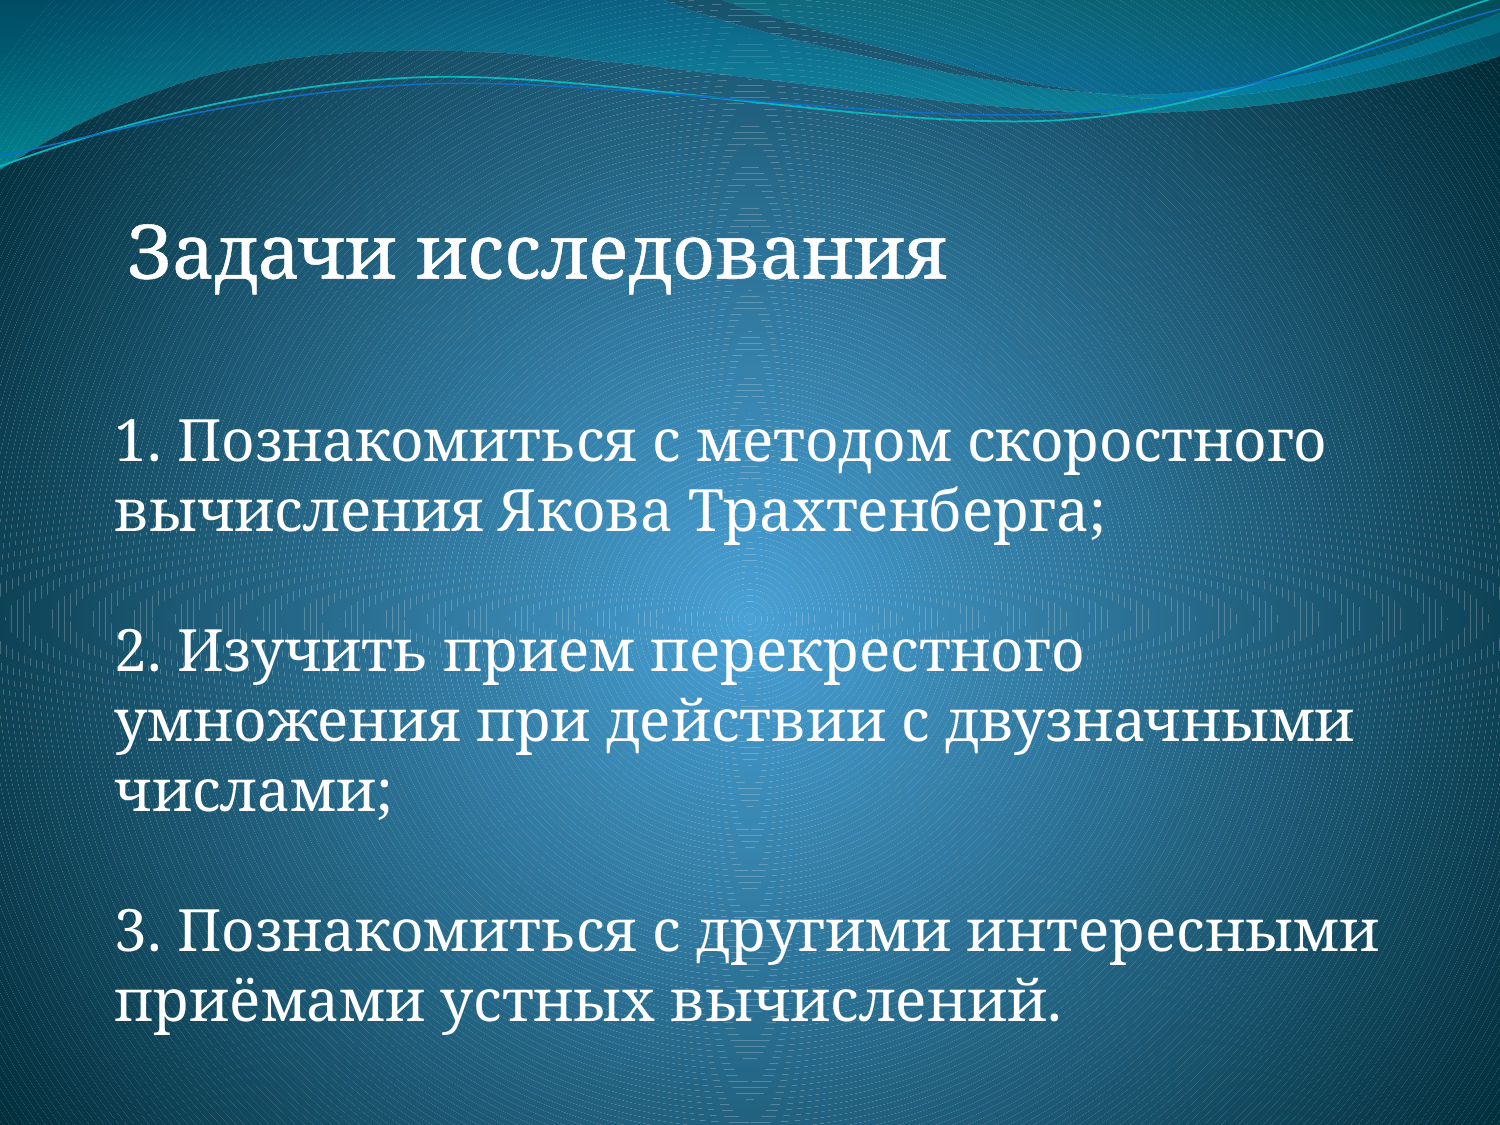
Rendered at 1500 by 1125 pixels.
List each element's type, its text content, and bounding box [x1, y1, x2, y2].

text_box Задачи исследования [112, 196, 1128, 301]
text_box 1. Познакомиться с методом скоростного вычисления Якова Трахтенберга; 2. Изучить прием перекрестного умножения при действии с двузначными числами; 3. Познакомиться с другими интересными приёмами устных вычислений. [100, 395, 1400, 1041]
